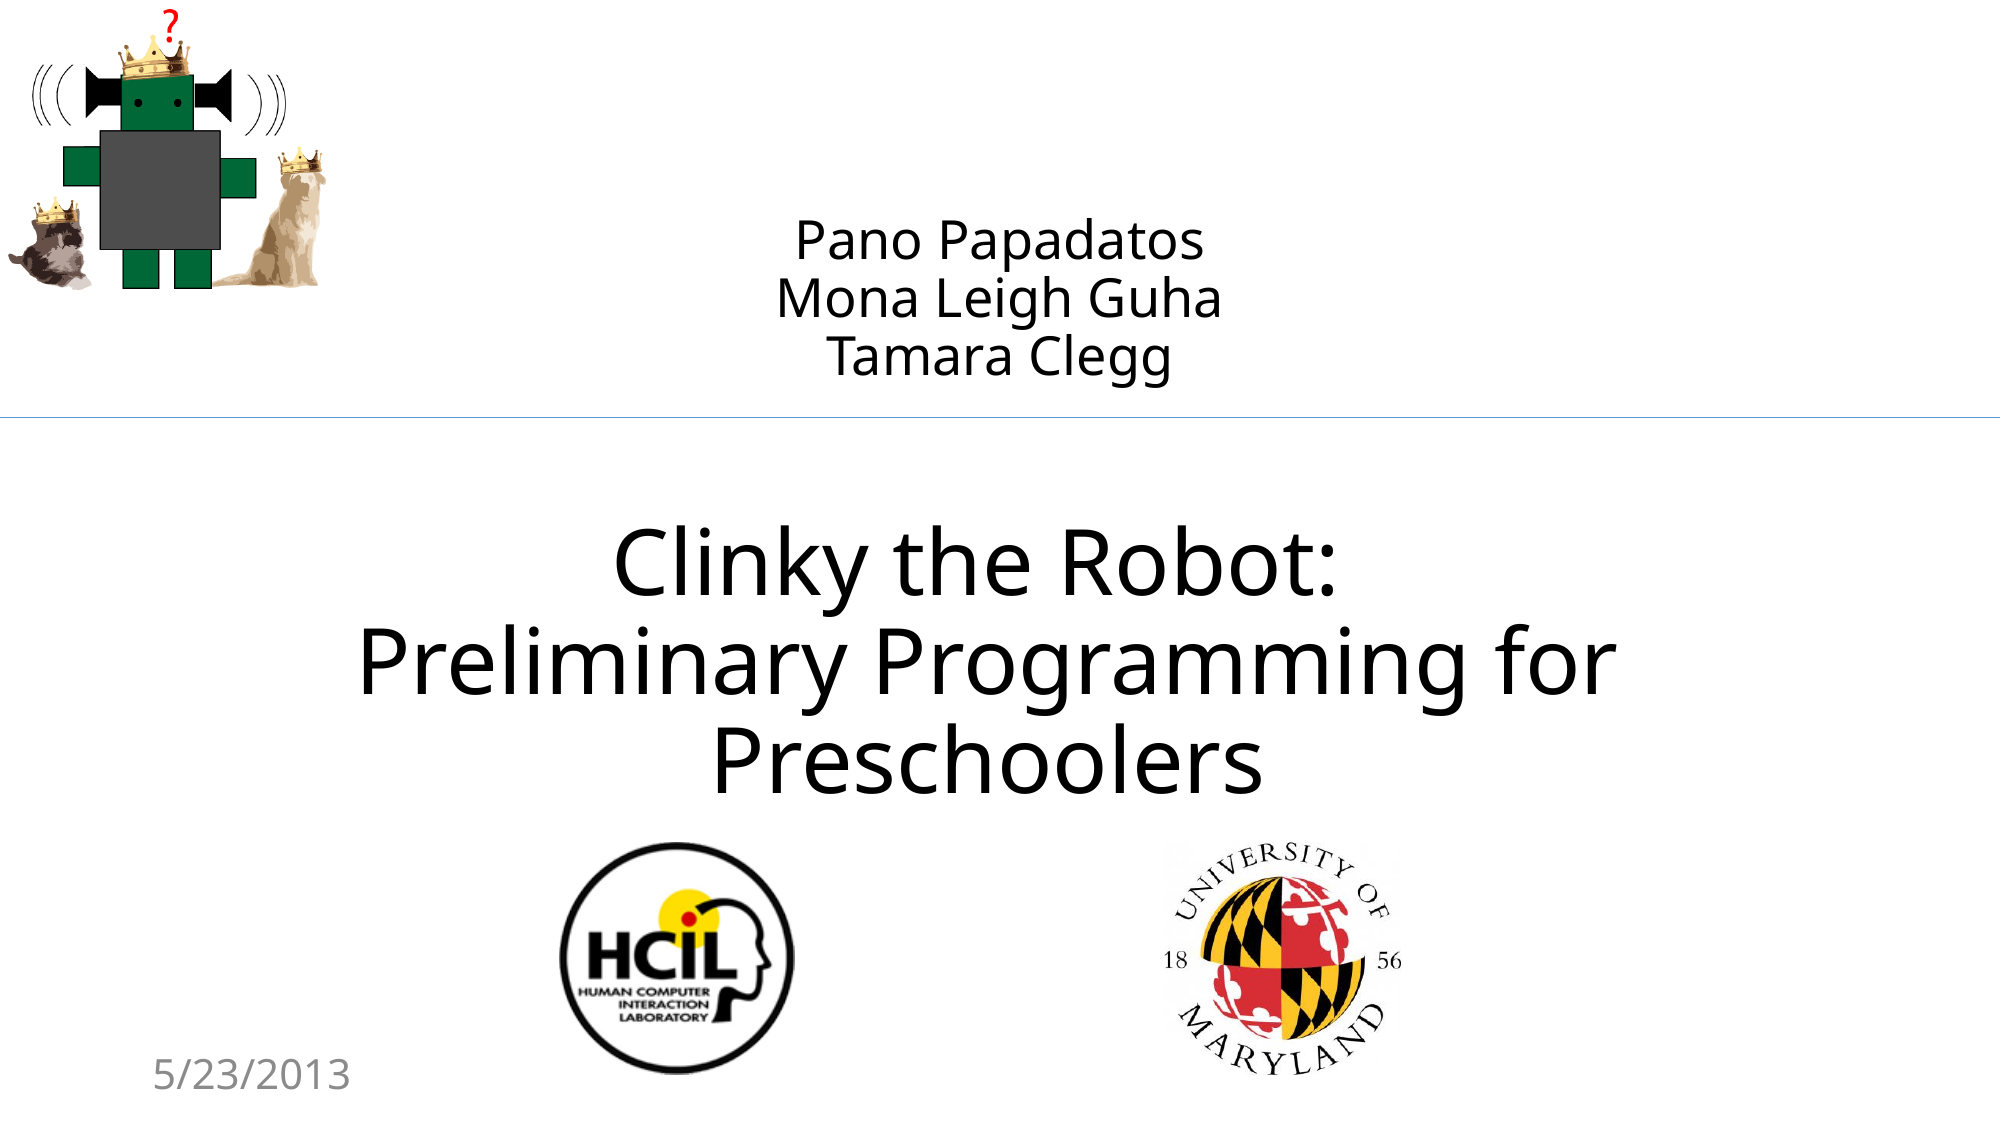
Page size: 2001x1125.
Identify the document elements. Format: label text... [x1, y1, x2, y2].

picture [1164, 841, 1401, 1075]
title Pano Papadatos Mona Leigh Guha Tamara Clegg [249, 105, 1750, 395]
subtitle Clinky the Robot: Preliminary Programming for Preschoolers [177, 508, 1798, 781]
picture [559, 841, 795, 1075]
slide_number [137, 1042, 588, 1103]
picture [0, 0, 356, 305]
